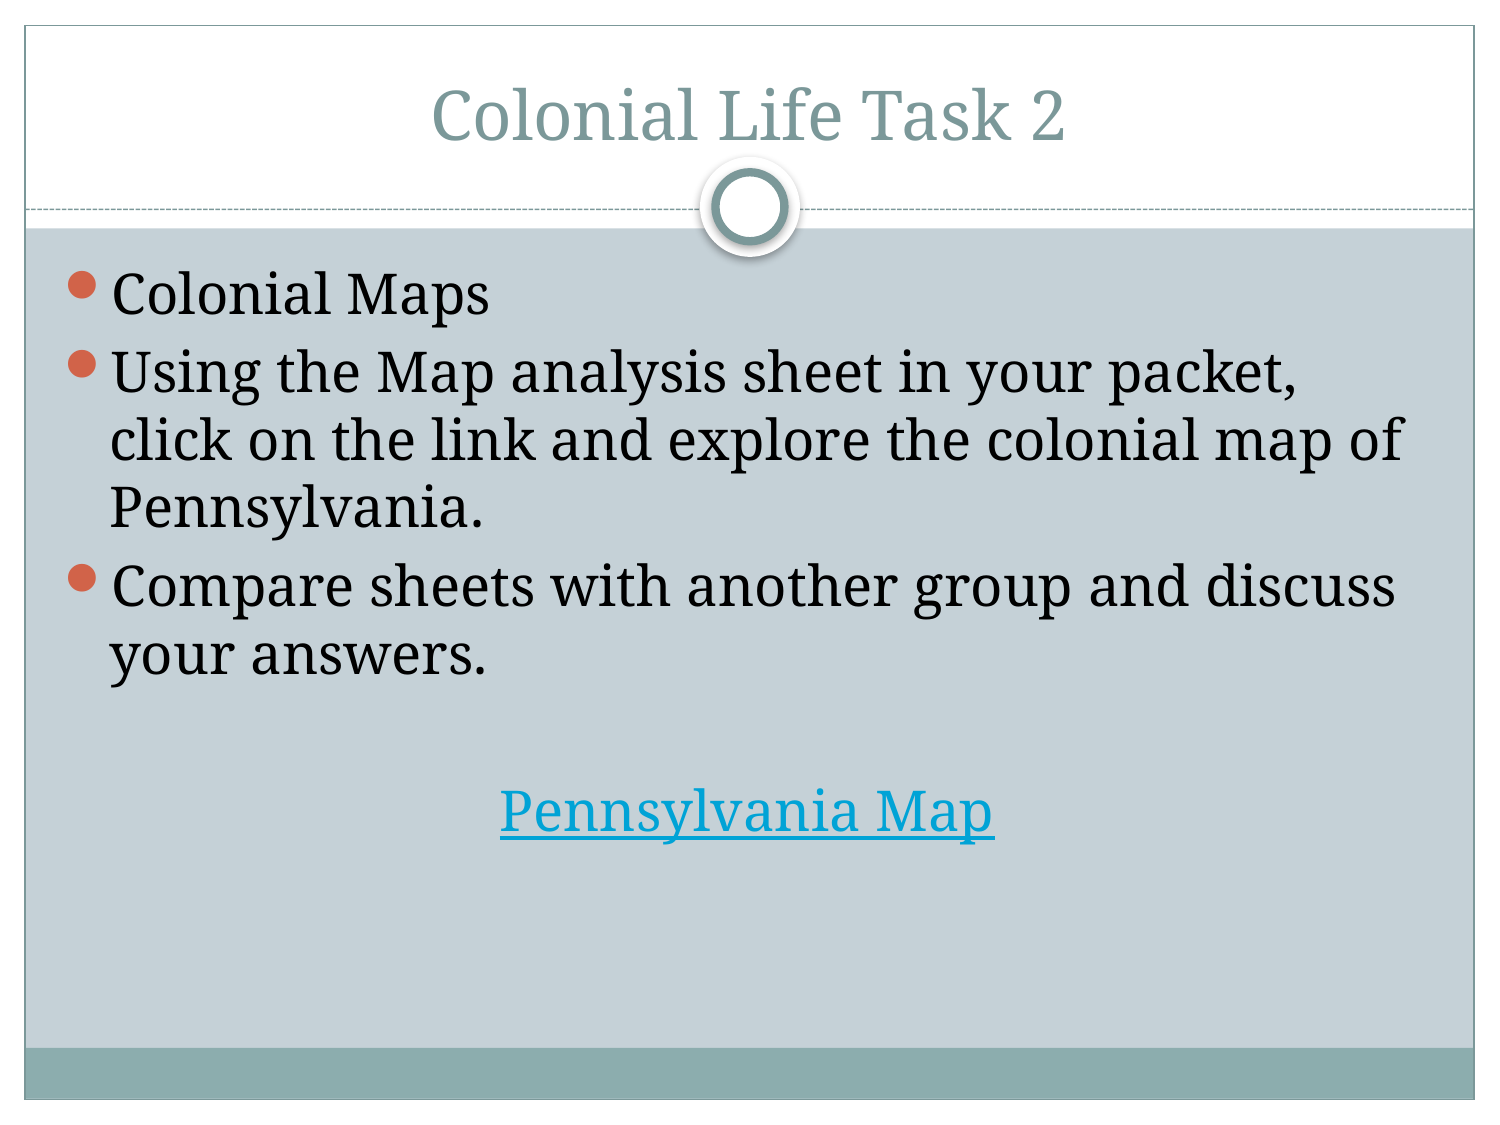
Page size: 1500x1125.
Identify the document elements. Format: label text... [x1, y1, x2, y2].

list Colonial Maps Using the Map analysis sheet in your packet, click on the link and explore the colonial map of Pennsylvania. Compare sheets with another group and discuss your answers. Pennsylvania Map [49, 250, 1445, 1001]
title Colonial Life Task 2 [49, 37, 1450, 162]
